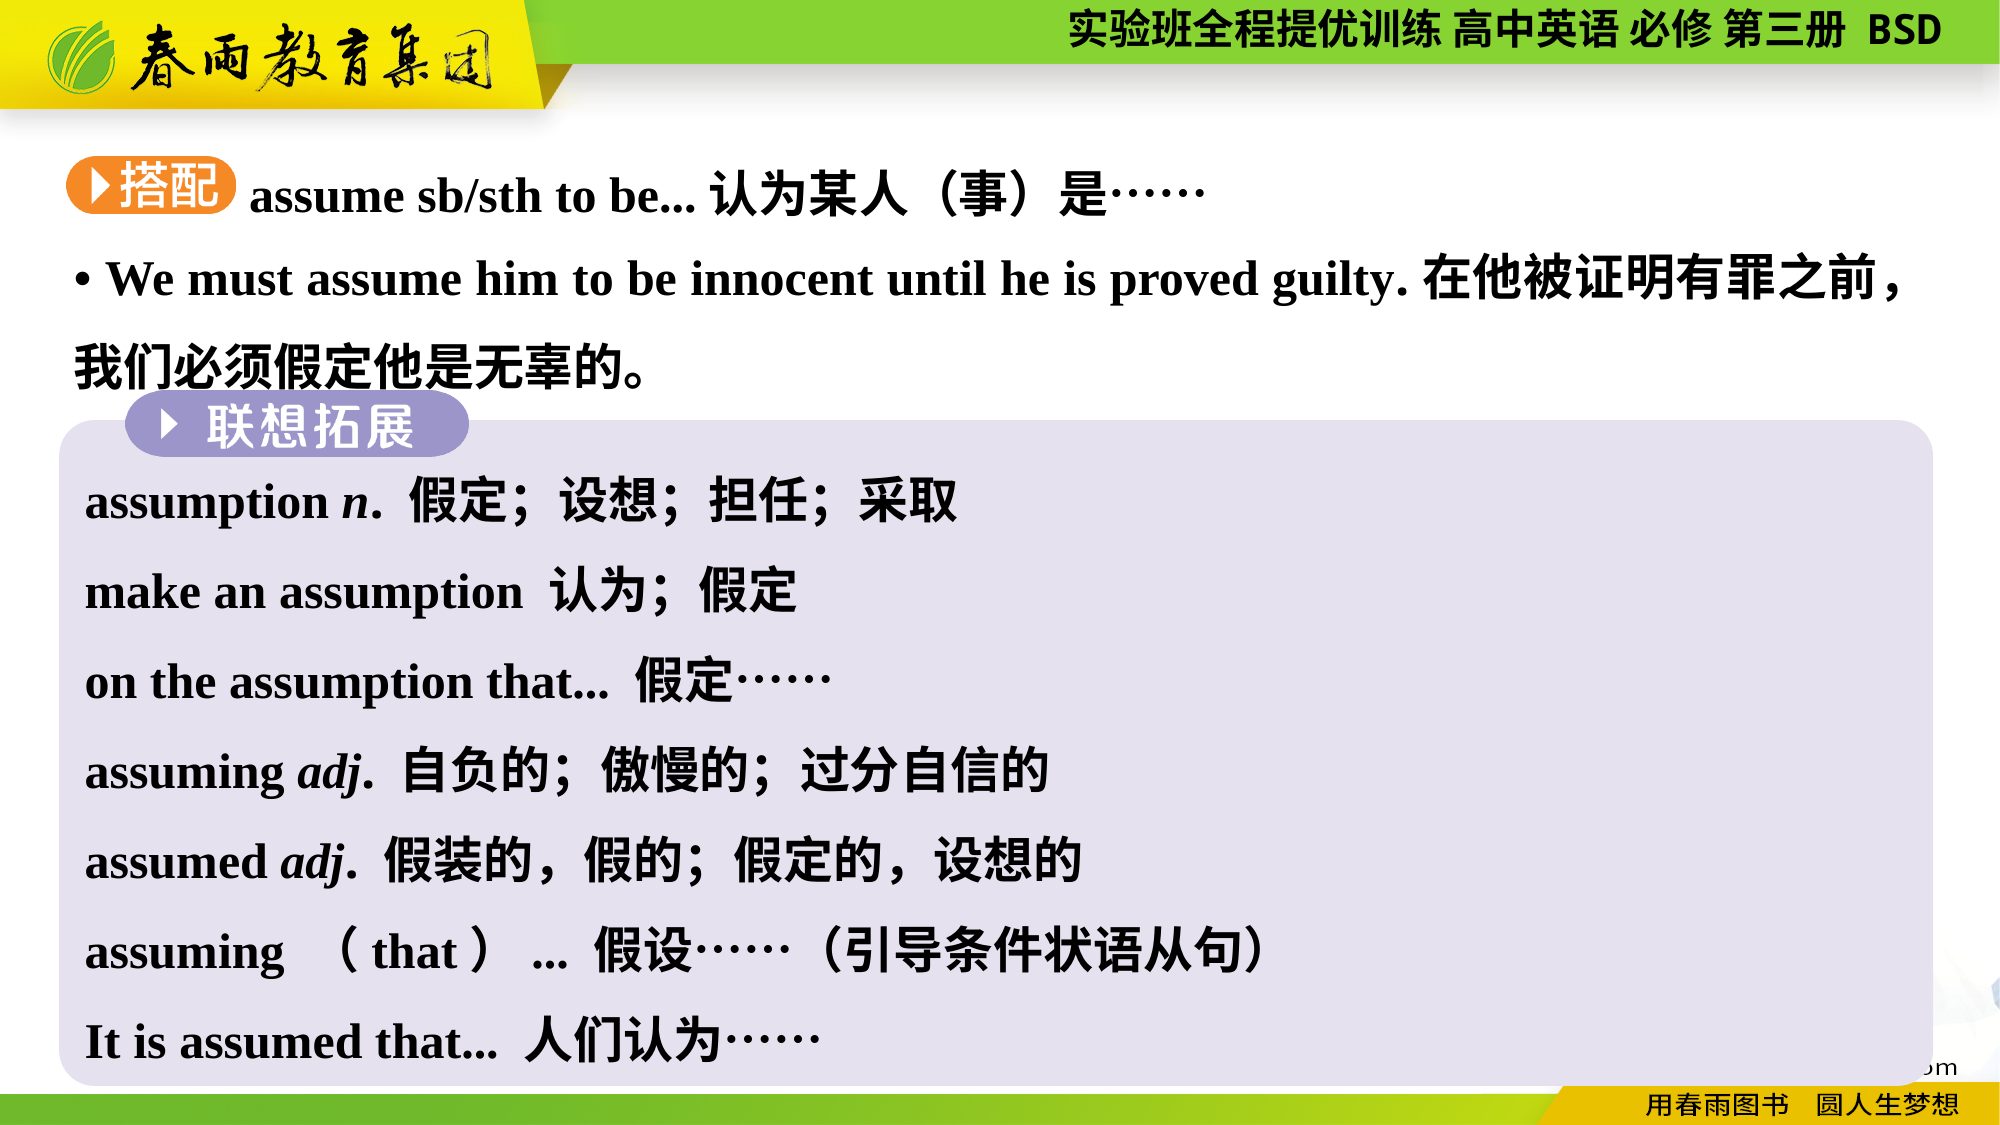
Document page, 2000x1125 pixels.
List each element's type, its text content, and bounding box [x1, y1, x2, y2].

picture [0, 0, 2000, 1125]
text_box assumption n. 假定；设想；担任；采取 make an assumption 认为；假定 on the assumption that... 假定…… assuming adj. 自负的；傲慢的；过分自信的 assumed adj. 假装的，假的；假定的，设想的 assuming （that）... 假设……（引导条件状语从句） It is assumed that... 人们认为…… [59, 420, 1934, 1086]
list assume sb/sth to be...认为某人（事）是…… [59, 125, 1944, 208]
text_box • We must assume him to be innocent until he is proved guilty.在他被证明有罪之前，我们必须假定他是无辜的。 [59, 208, 1944, 403]
